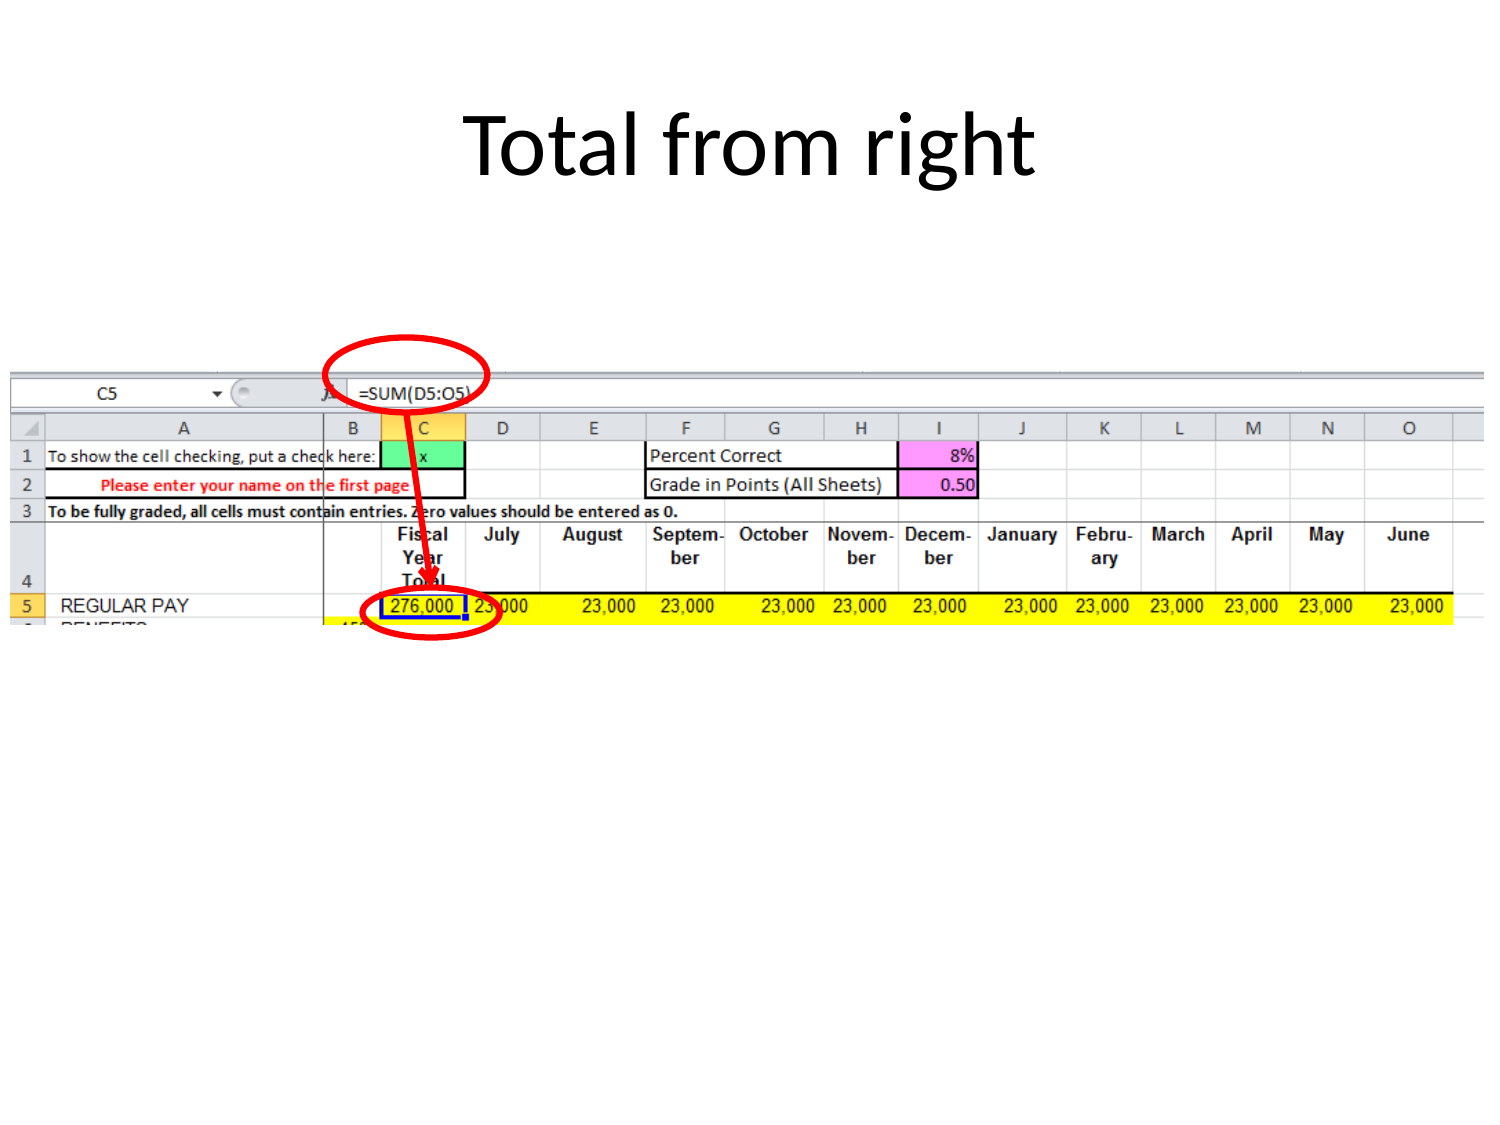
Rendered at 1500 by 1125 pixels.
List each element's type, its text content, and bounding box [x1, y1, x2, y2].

text_box [323, 335, 489, 369]
text_box [387, 634, 475, 640]
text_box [405, 412, 432, 588]
title Total from right [75, 45, 1425, 233]
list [10, 371, 1484, 626]
